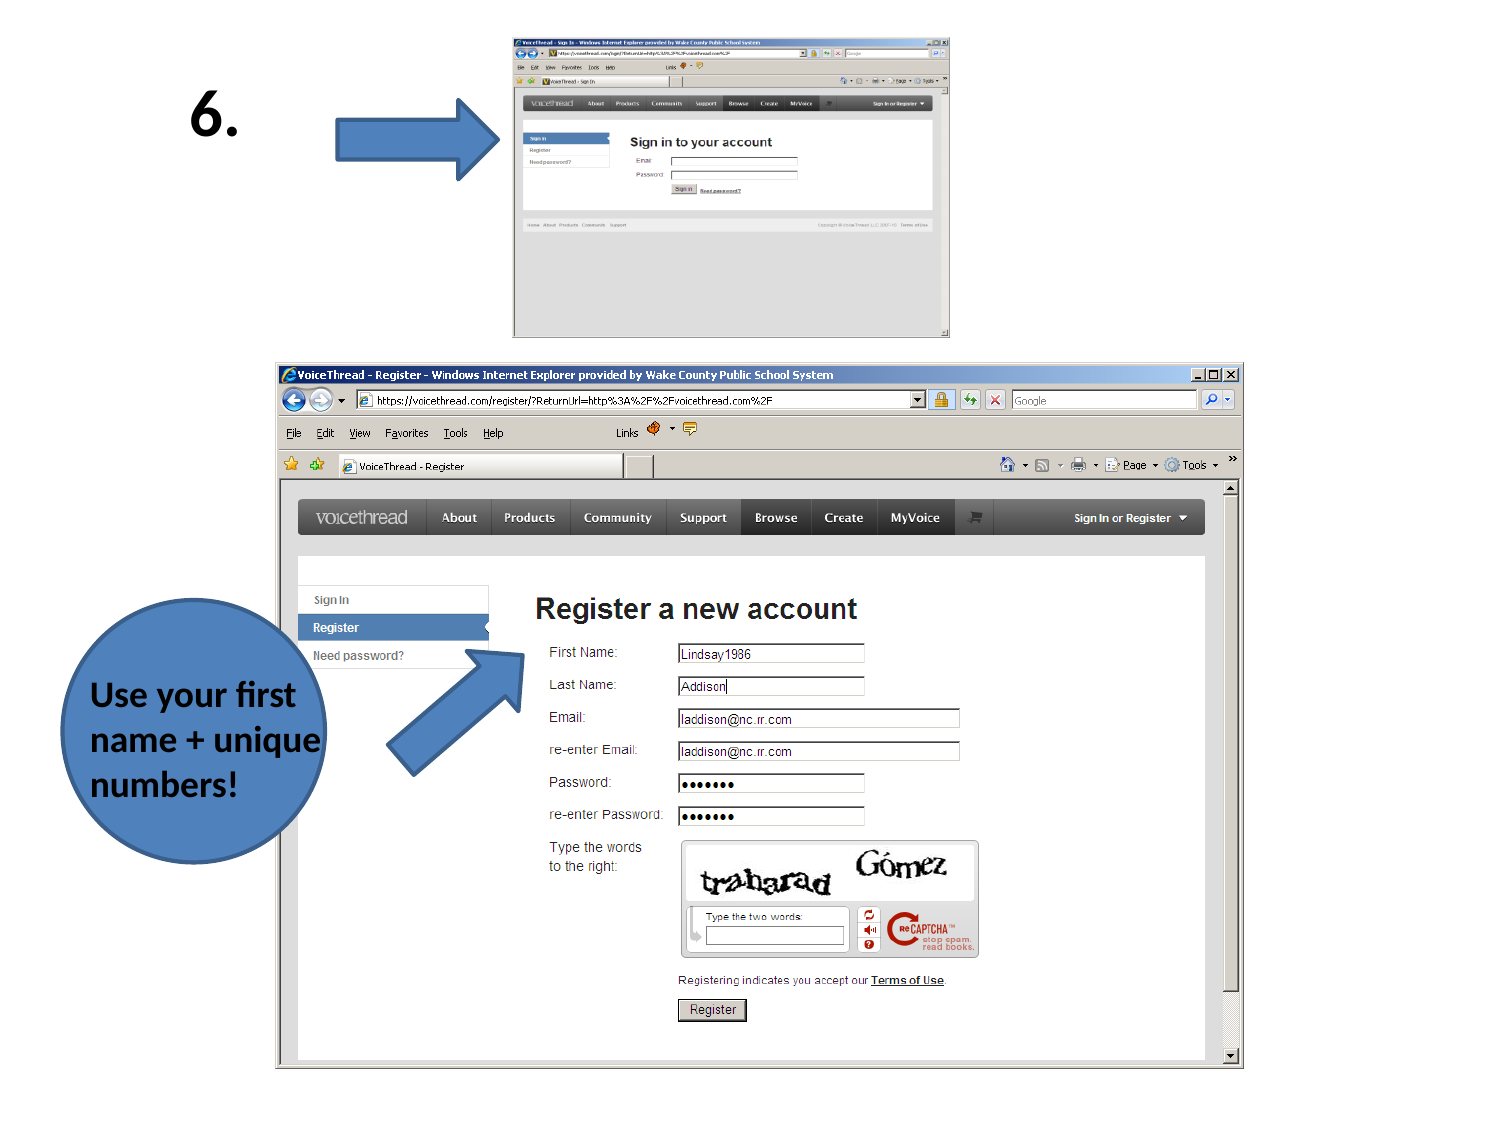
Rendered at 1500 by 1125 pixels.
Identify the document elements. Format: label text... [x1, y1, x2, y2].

text_box [335, 97, 501, 182]
text_box Use your first name + unique numbers! [74, 662, 269, 813]
text_box [79, 597, 269, 662]
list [274, 362, 1244, 1069]
text_box 6. [175, 62, 257, 158]
text_box [88, 813, 269, 865]
picture [512, 37, 951, 338]
text_box [60, 672, 74, 790]
